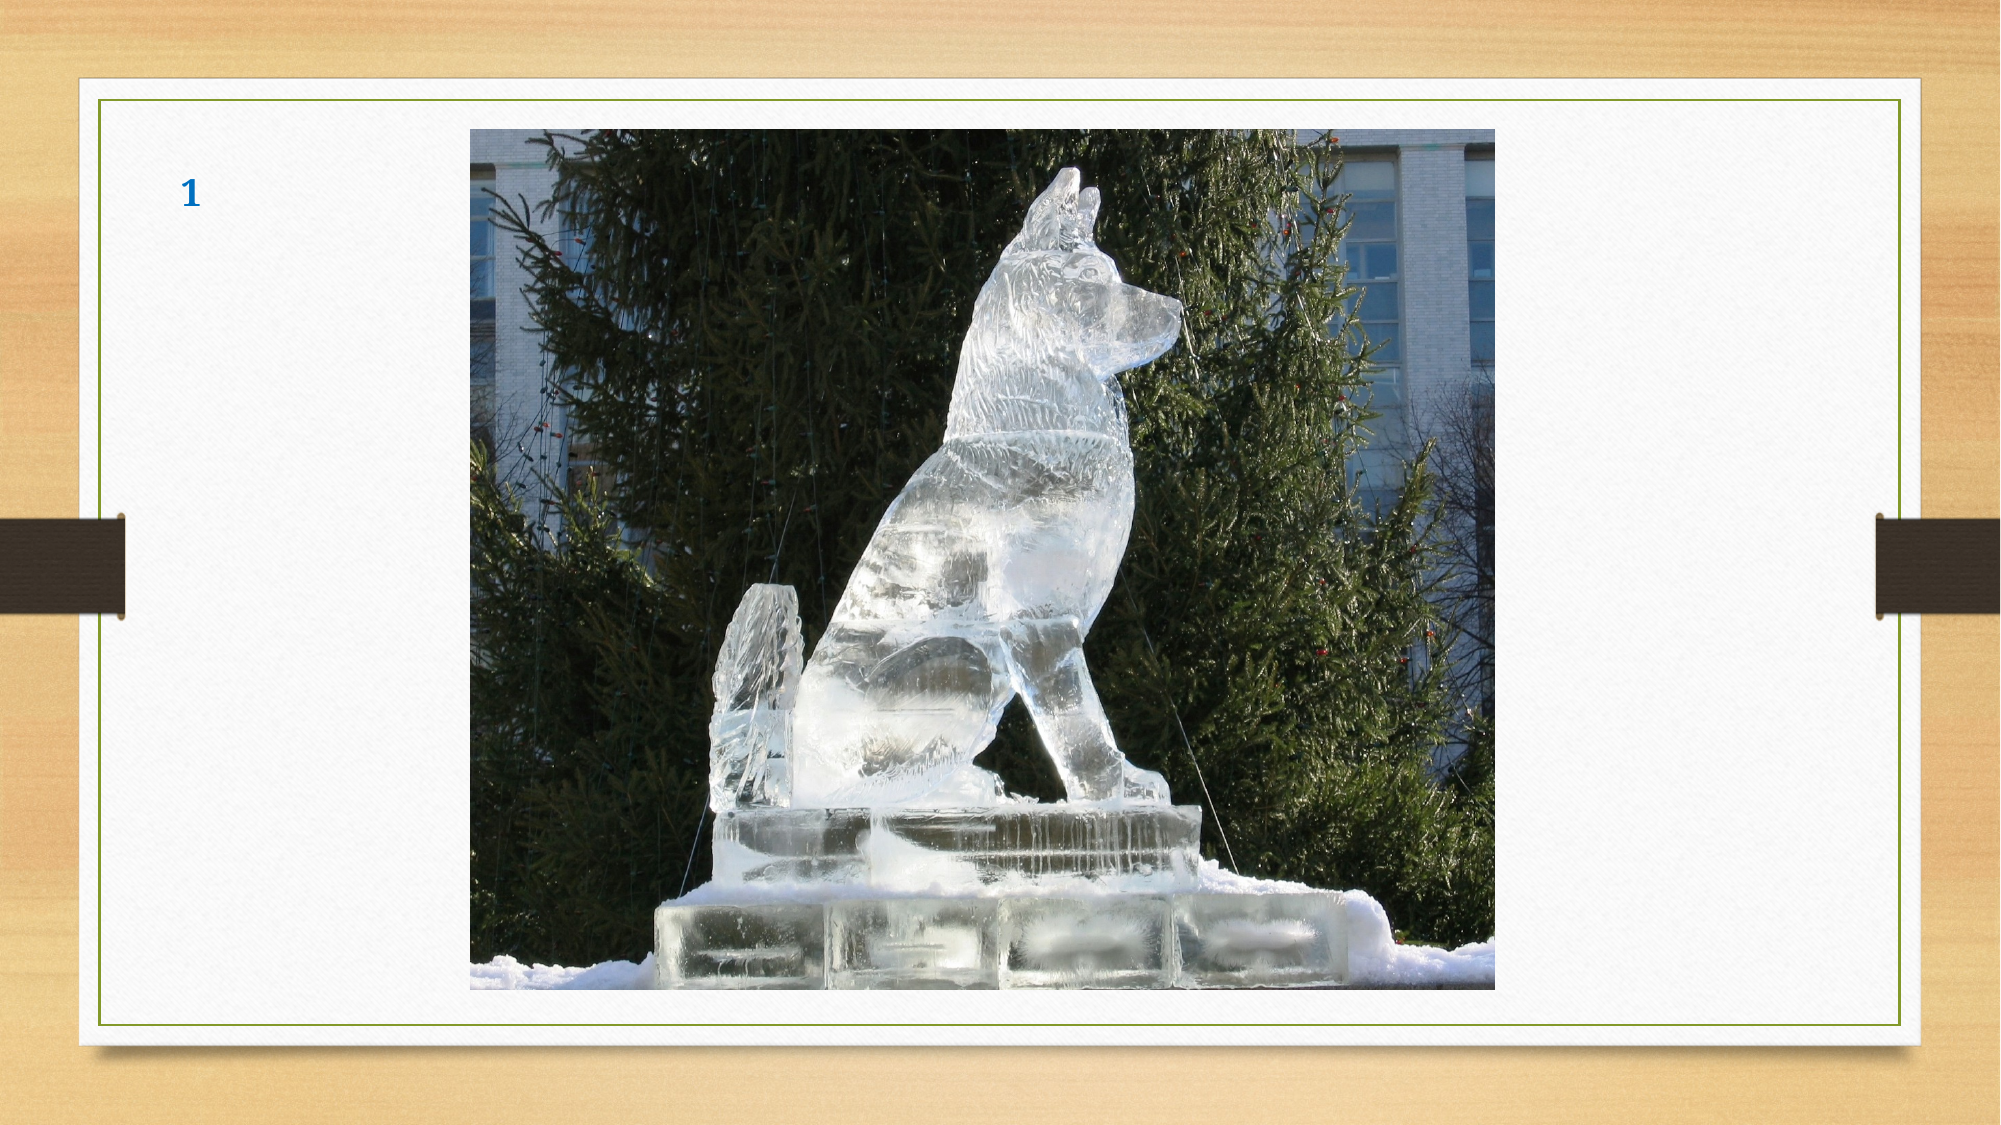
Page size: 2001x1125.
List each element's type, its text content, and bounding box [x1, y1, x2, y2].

picture [0, 0, 2001, 1125]
text_box 1 [165, 161, 326, 222]
